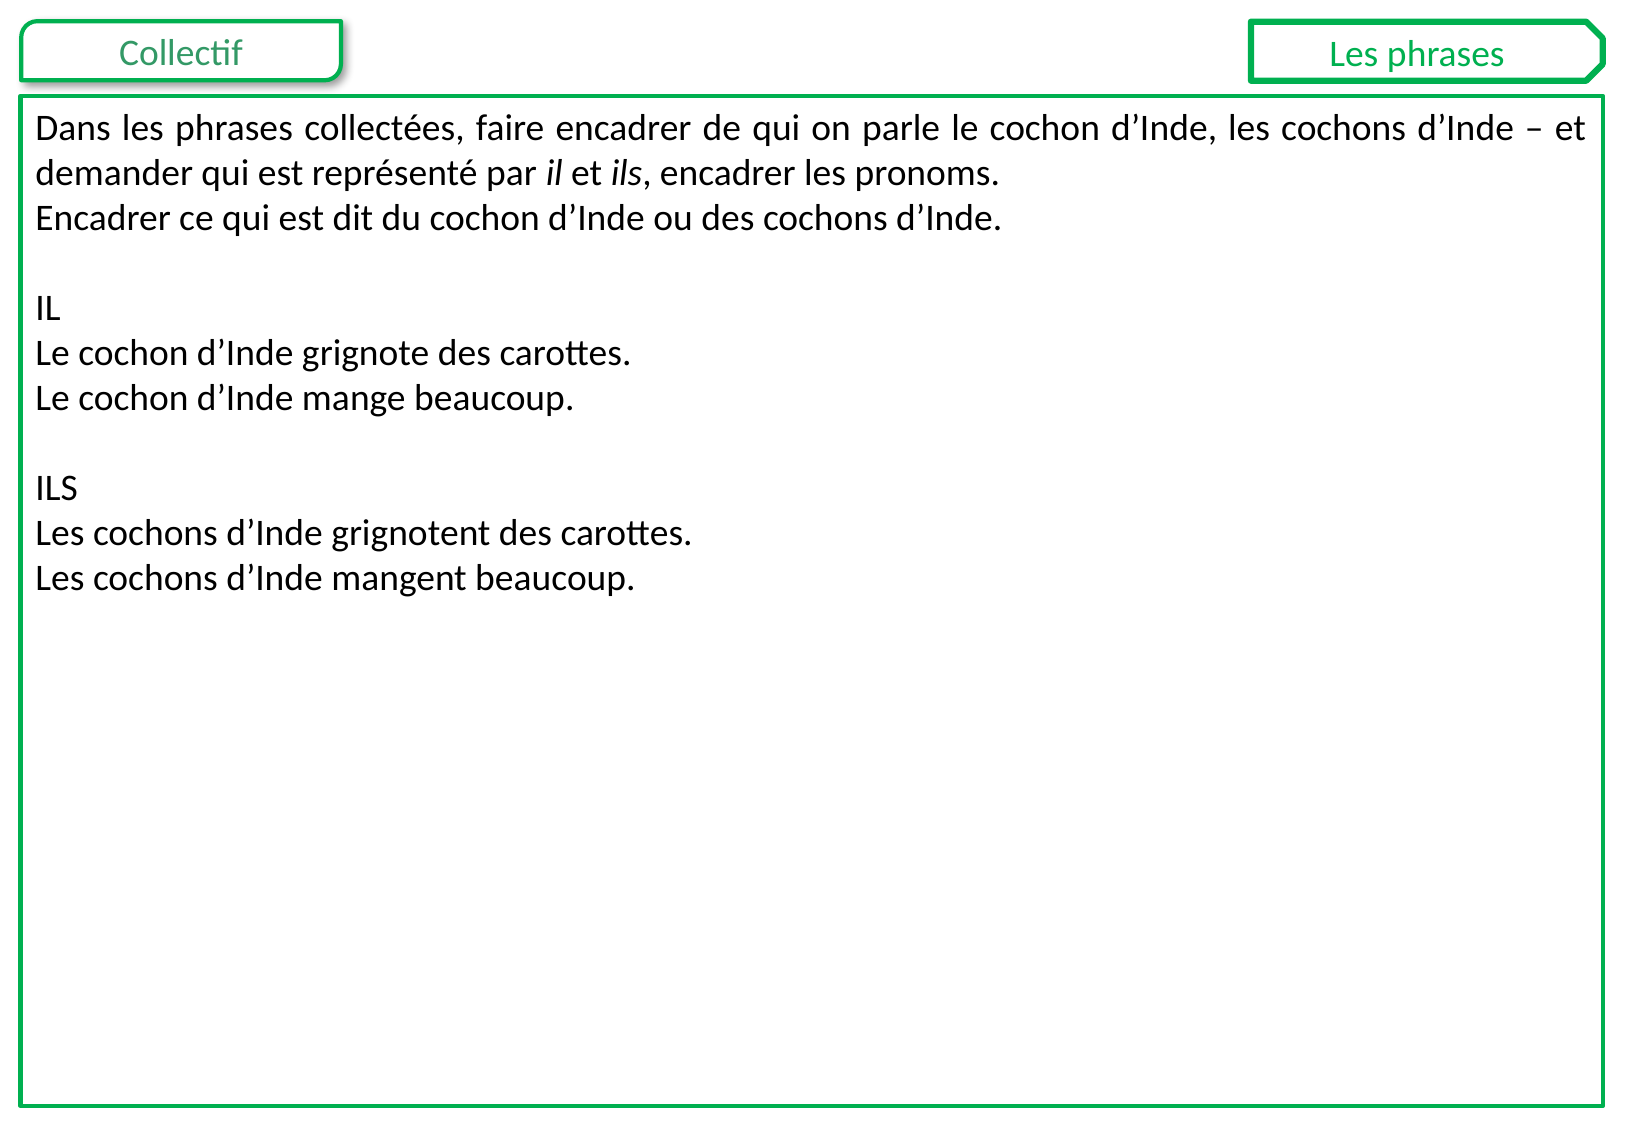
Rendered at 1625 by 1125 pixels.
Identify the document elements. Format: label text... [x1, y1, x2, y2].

list Les phrases [1250, 21, 1584, 81]
list Dans les phrases collectées, faire encadrer de qui on parle le cochon d’Inde, les cochons d’Inde – et demander qui est représenté par il et ils, encadrer les pronoms. Encadrer ce qui est dit du cochon d’Inde ou des cochons d’Inde. IL Le cochon d’Inde grignote des carottes. Le cochon d’Inde mange beaucoup. ILS Les cochons d’Inde grignotent des carottes. Les cochons d’Inde mangent beaucoup. [18, 94, 1605, 1108]
